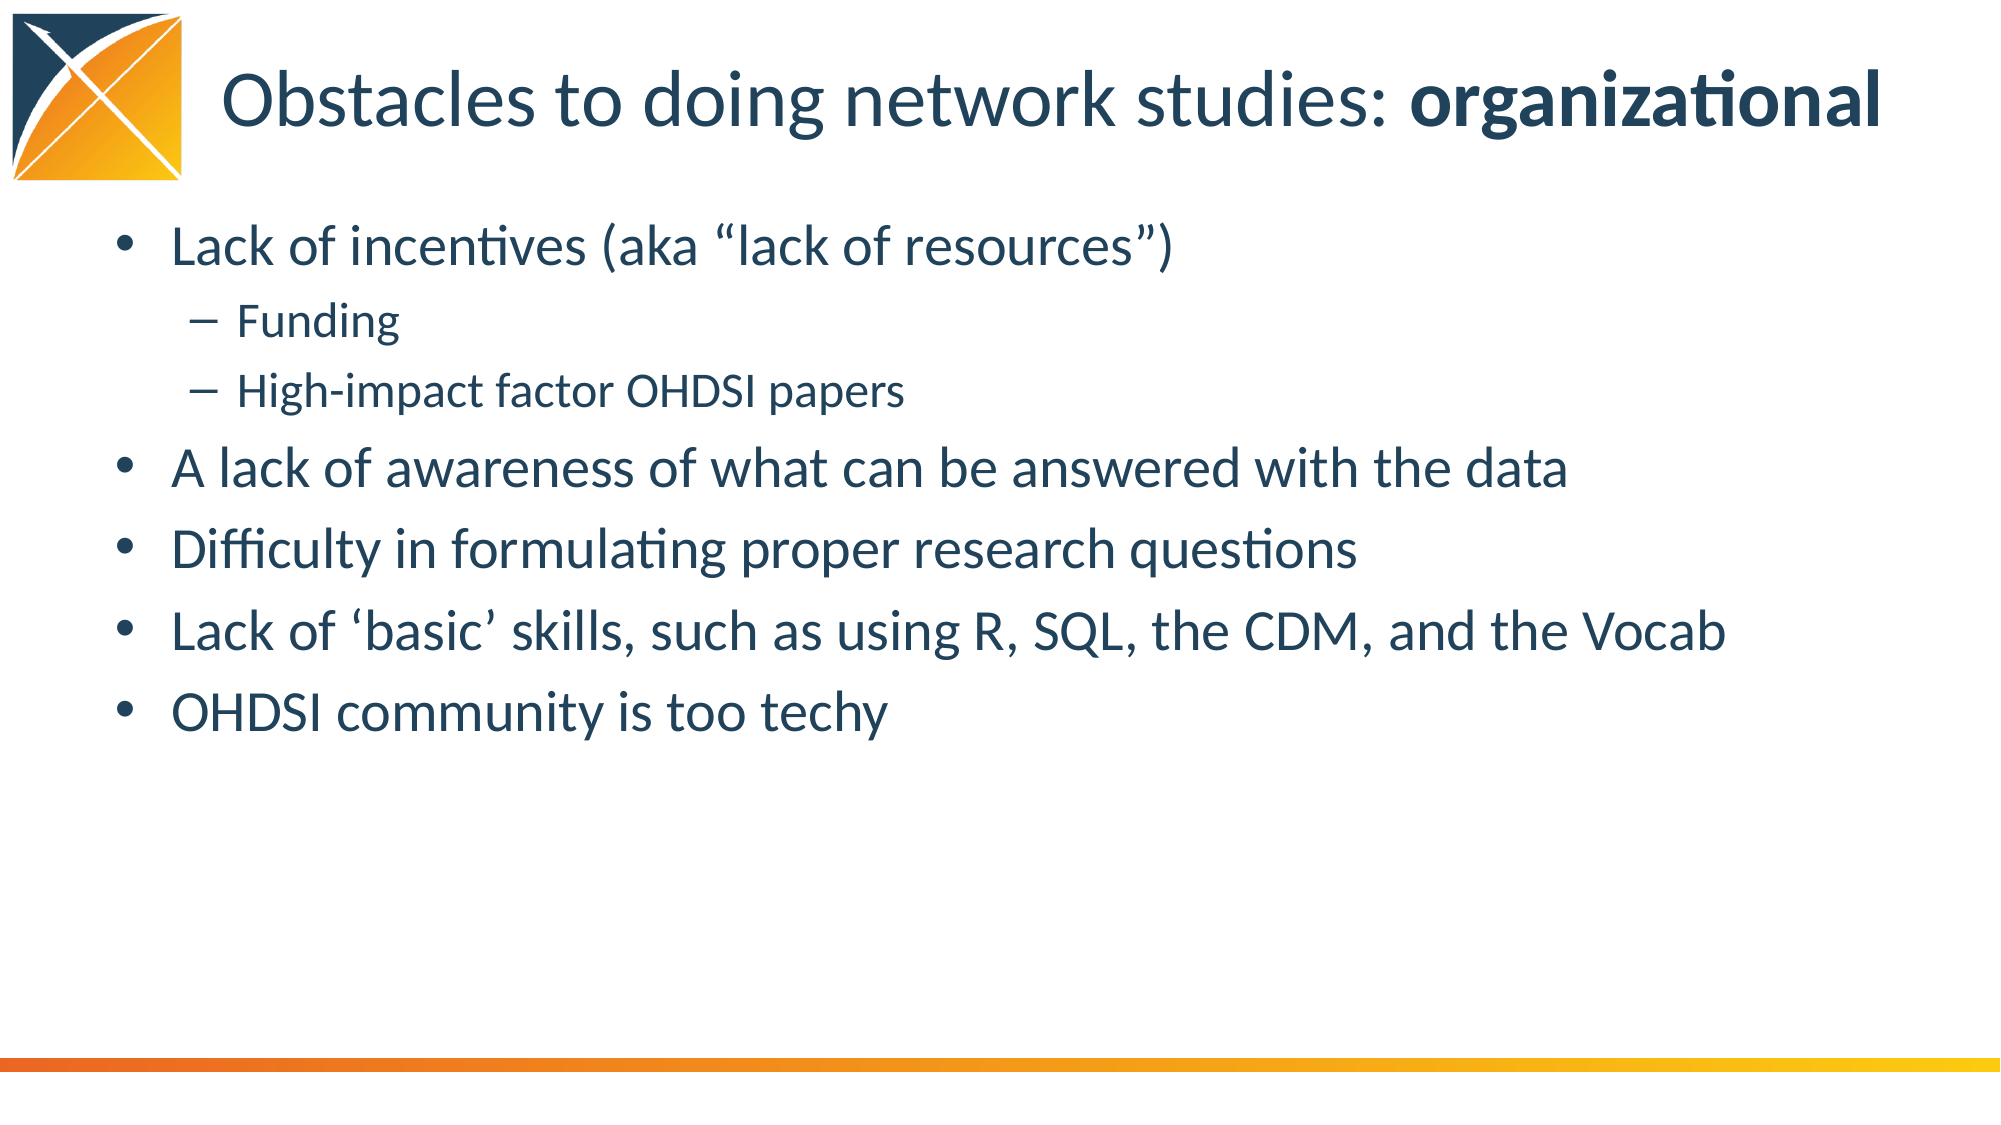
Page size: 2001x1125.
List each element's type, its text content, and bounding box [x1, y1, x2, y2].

title Obstacles to doing network studies: organizational [205, 24, 1900, 163]
picture [0, 0, 206, 200]
list Lack of incentives (aka “lack of resources”) Funding High-impact factor OHDSI papers A lack of awareness of what can be answered with the data Difficulty in formulating proper research questions Lack of ‘basic’ skills, such as using R, SQL, the CDM, and the Vocab OHDSI community is too techy [99, 200, 1900, 1005]
